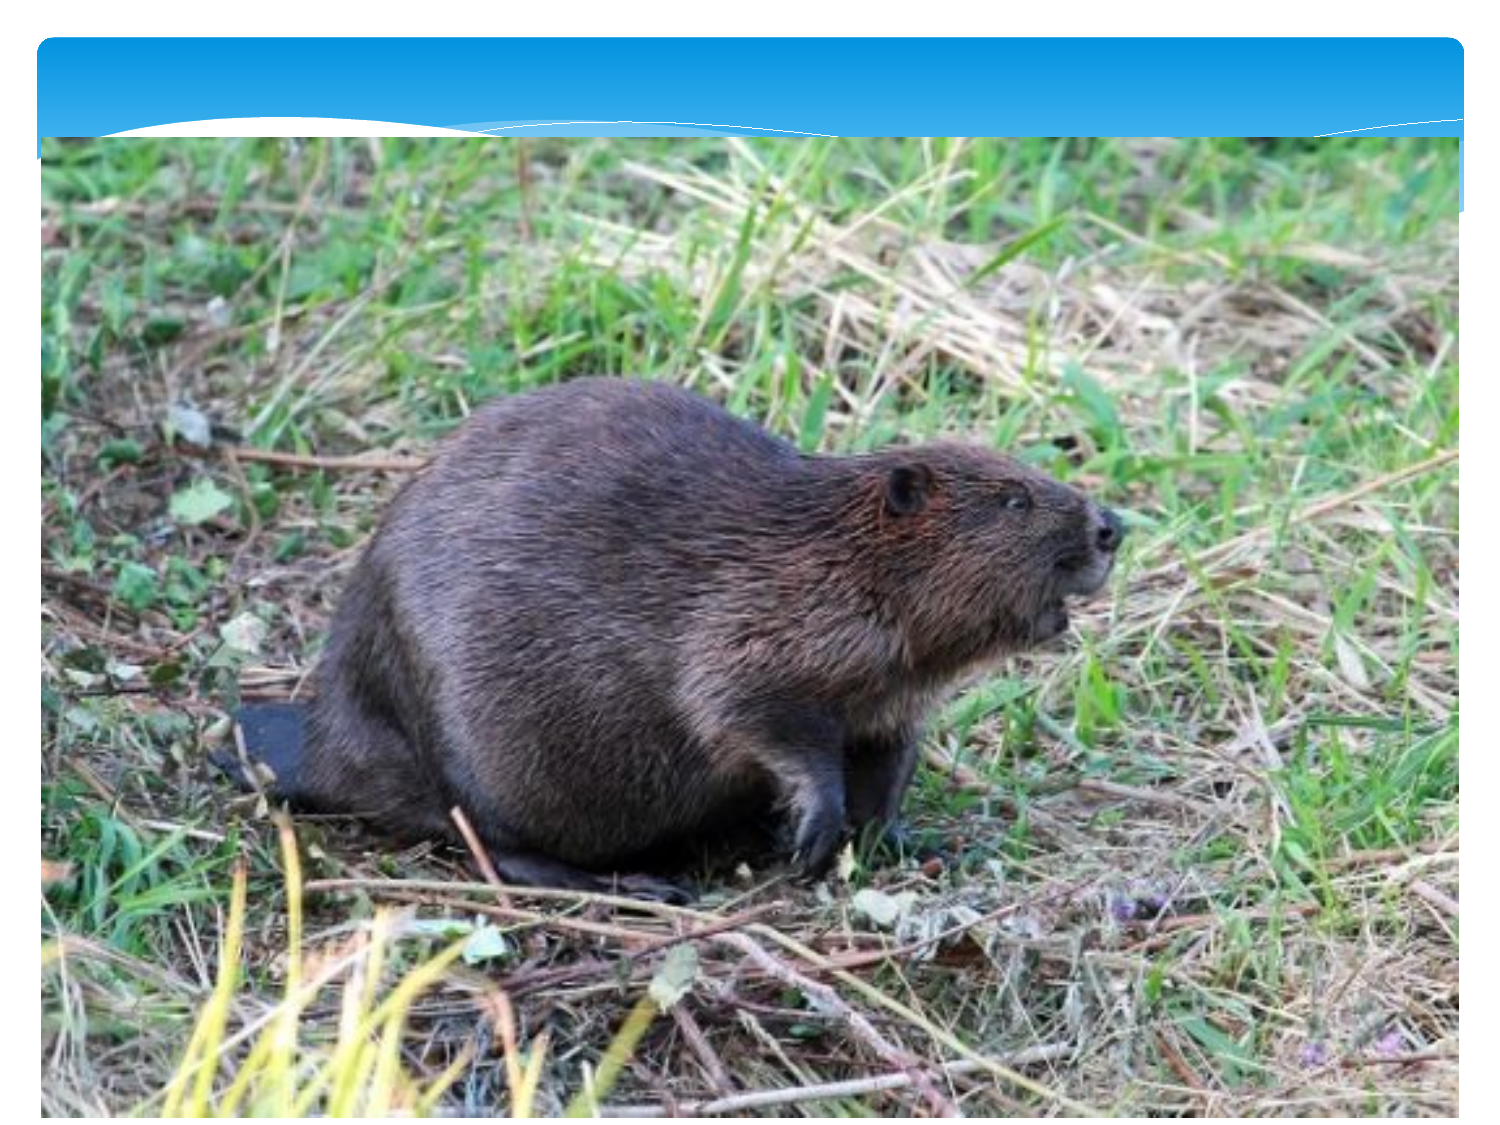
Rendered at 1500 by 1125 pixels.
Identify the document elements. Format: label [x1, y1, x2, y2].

picture [41, 136, 1459, 1118]
